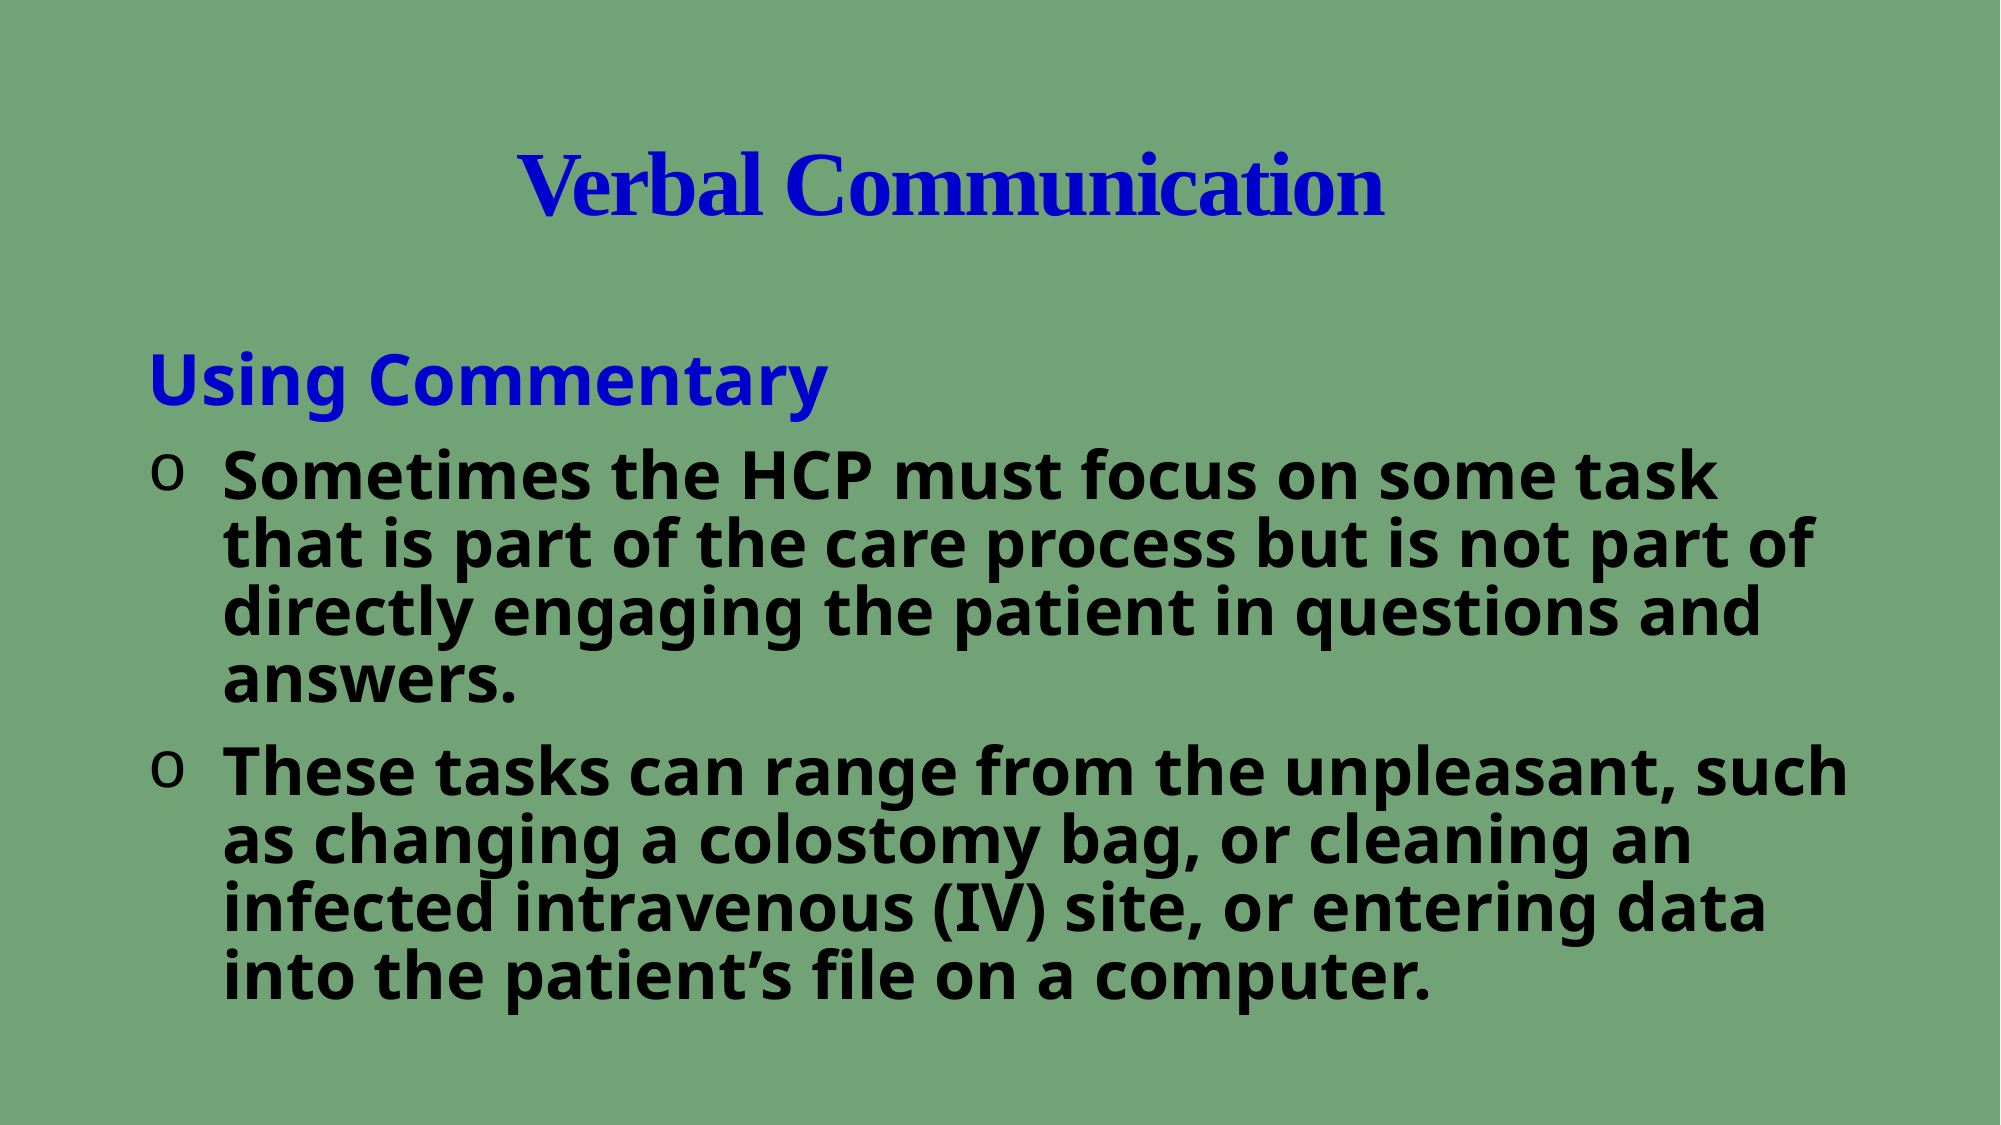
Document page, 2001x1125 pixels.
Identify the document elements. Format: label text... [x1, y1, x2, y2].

title Verbal Communication [227, 105, 1676, 241]
subtitle Using Commentary Sometimes the HCP must focus on some task that is part of the care process but is not part of directly engaging the patient in questions and answers. These tasks can range from the unpleasant, such as changing a colostomy bag, or cleaning an infected intravenous (IV) site, or entering data into the patient’s file on a computer. [132, 340, 1872, 983]
